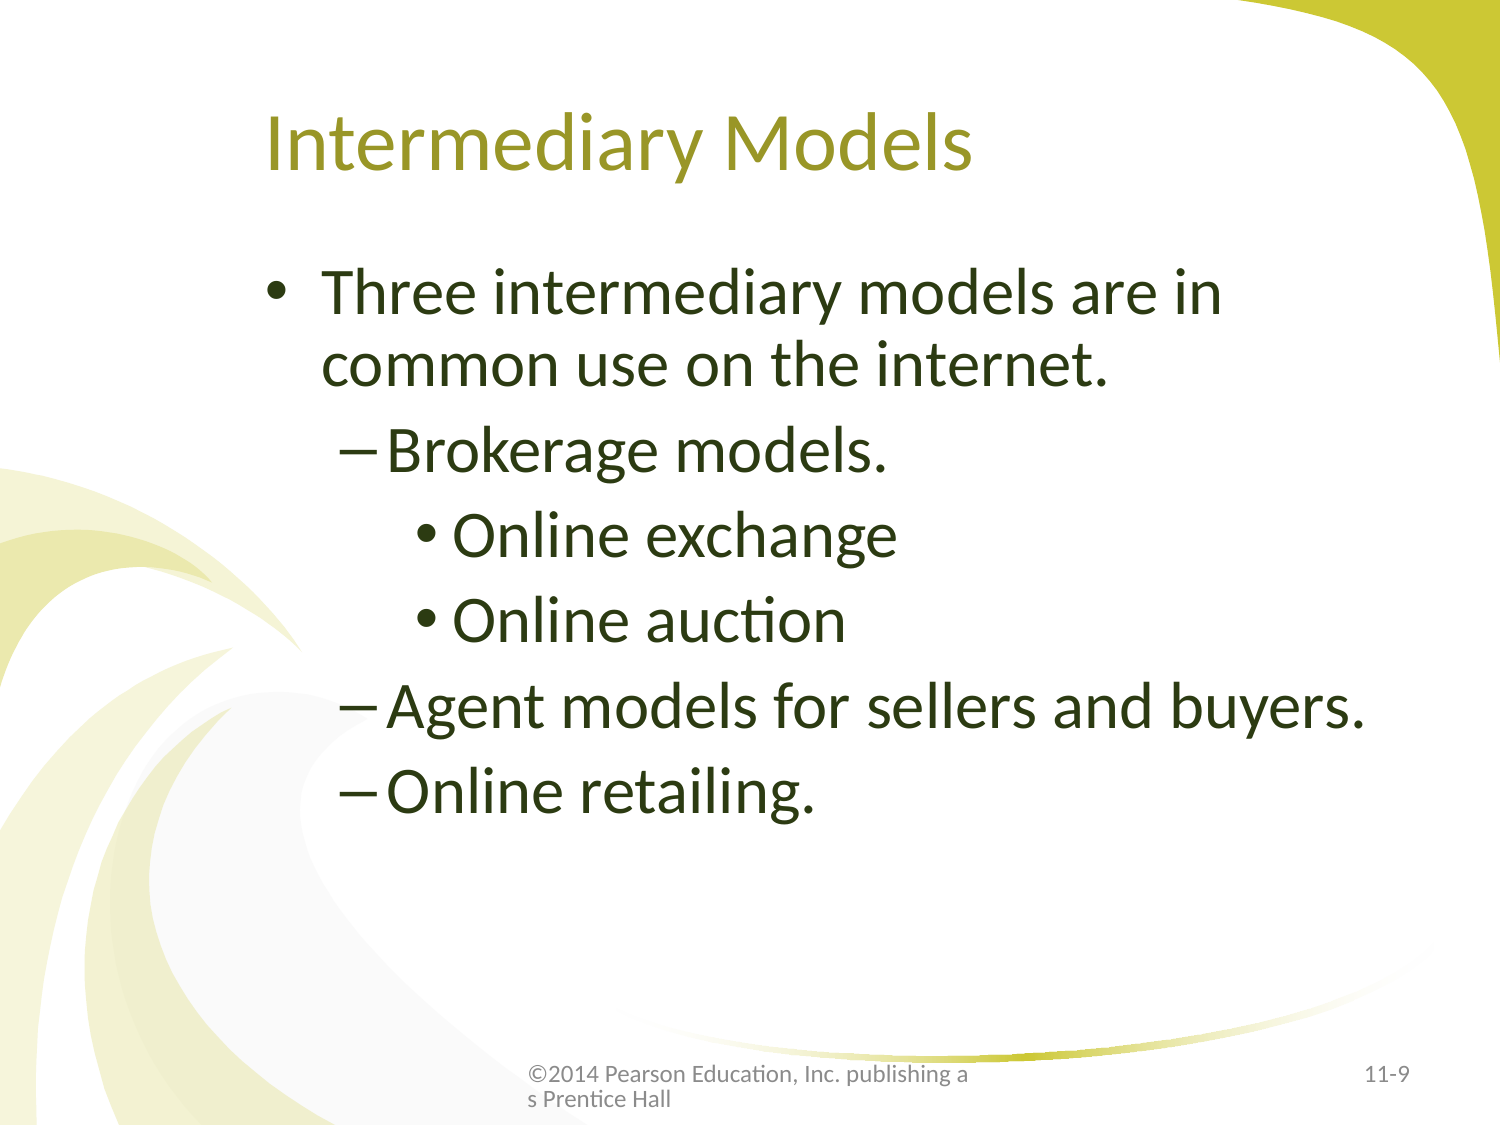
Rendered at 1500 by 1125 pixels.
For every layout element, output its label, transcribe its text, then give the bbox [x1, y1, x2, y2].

list Three intermediary models are in common use on the internet. Brokerage models. Online exchange Online auction Agent models for sellers and buyers. Online retailing. [249, 249, 1451, 963]
title Intermediary Models [249, 62, 1438, 213]
slide_number 11-9 [1074, 1042, 1425, 1103]
footer ©2014 Pearson Education, Inc. publishing as Prentice Hall [512, 1042, 988, 1103]
